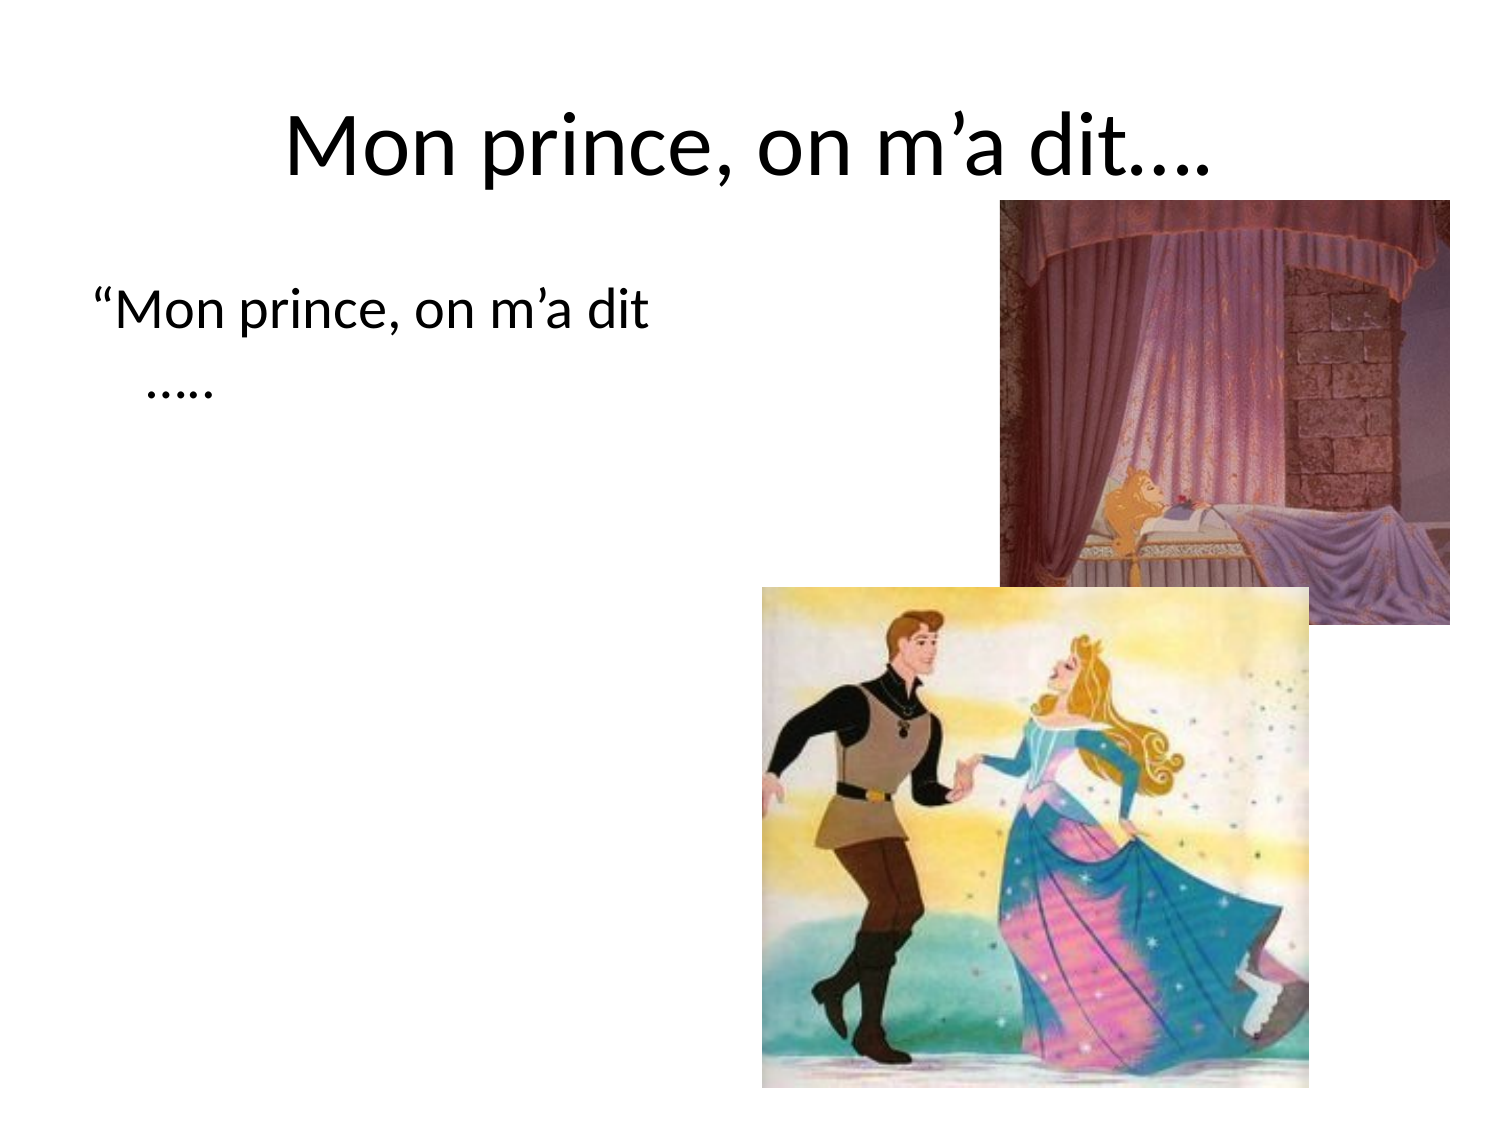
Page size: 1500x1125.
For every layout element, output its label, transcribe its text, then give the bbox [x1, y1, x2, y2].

picture [999, 199, 1451, 625]
title Mon prince, on m’a dit…. [75, 45, 1425, 233]
list “Mon prince, on m’a dit ….. [75, 262, 738, 1005]
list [762, 587, 1309, 1088]
